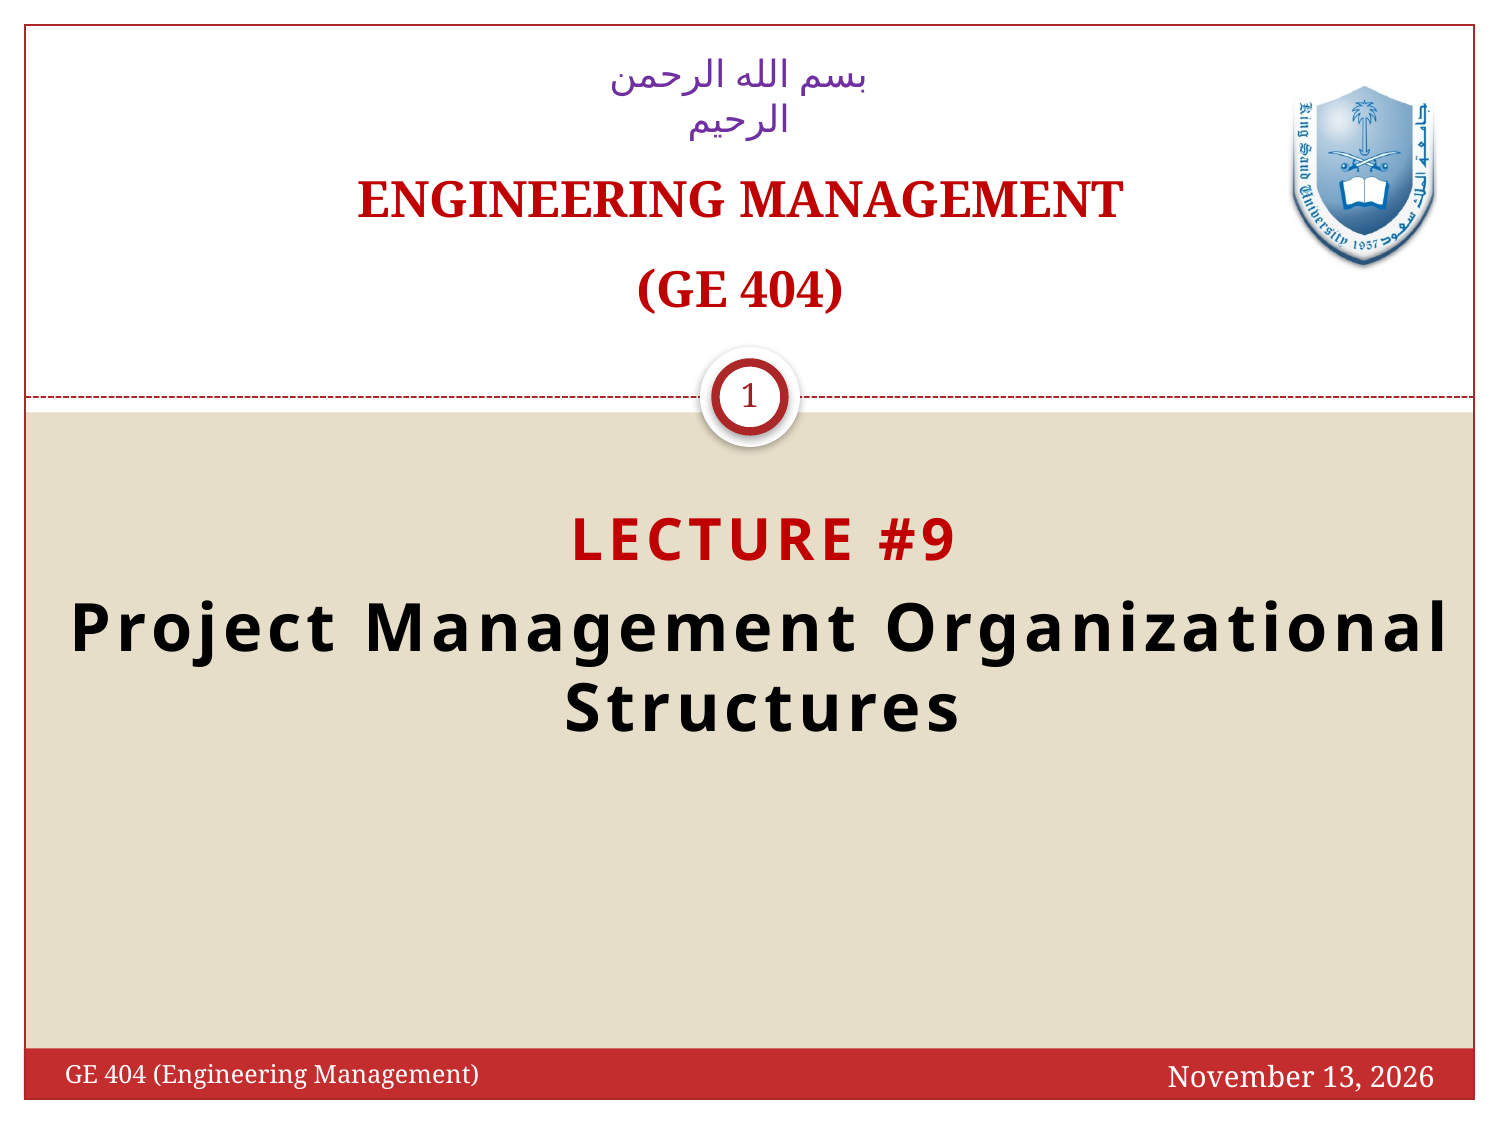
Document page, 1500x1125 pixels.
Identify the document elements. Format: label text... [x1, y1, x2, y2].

picture [1287, 74, 1438, 273]
subtitle Lecture #9 Project Management Organizational Structures [50, 437, 1475, 675]
slide_number 1 [712, 360, 788, 434]
text_box بسم الله الرحمن الرحيم [561, 42, 917, 148]
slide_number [950, 1050, 1450, 1111]
title ENGINEERING MANAGEMENT (GE 404) [225, 137, 1258, 325]
footer GE 404 (Engineering Management) [50, 1051, 638, 1112]
